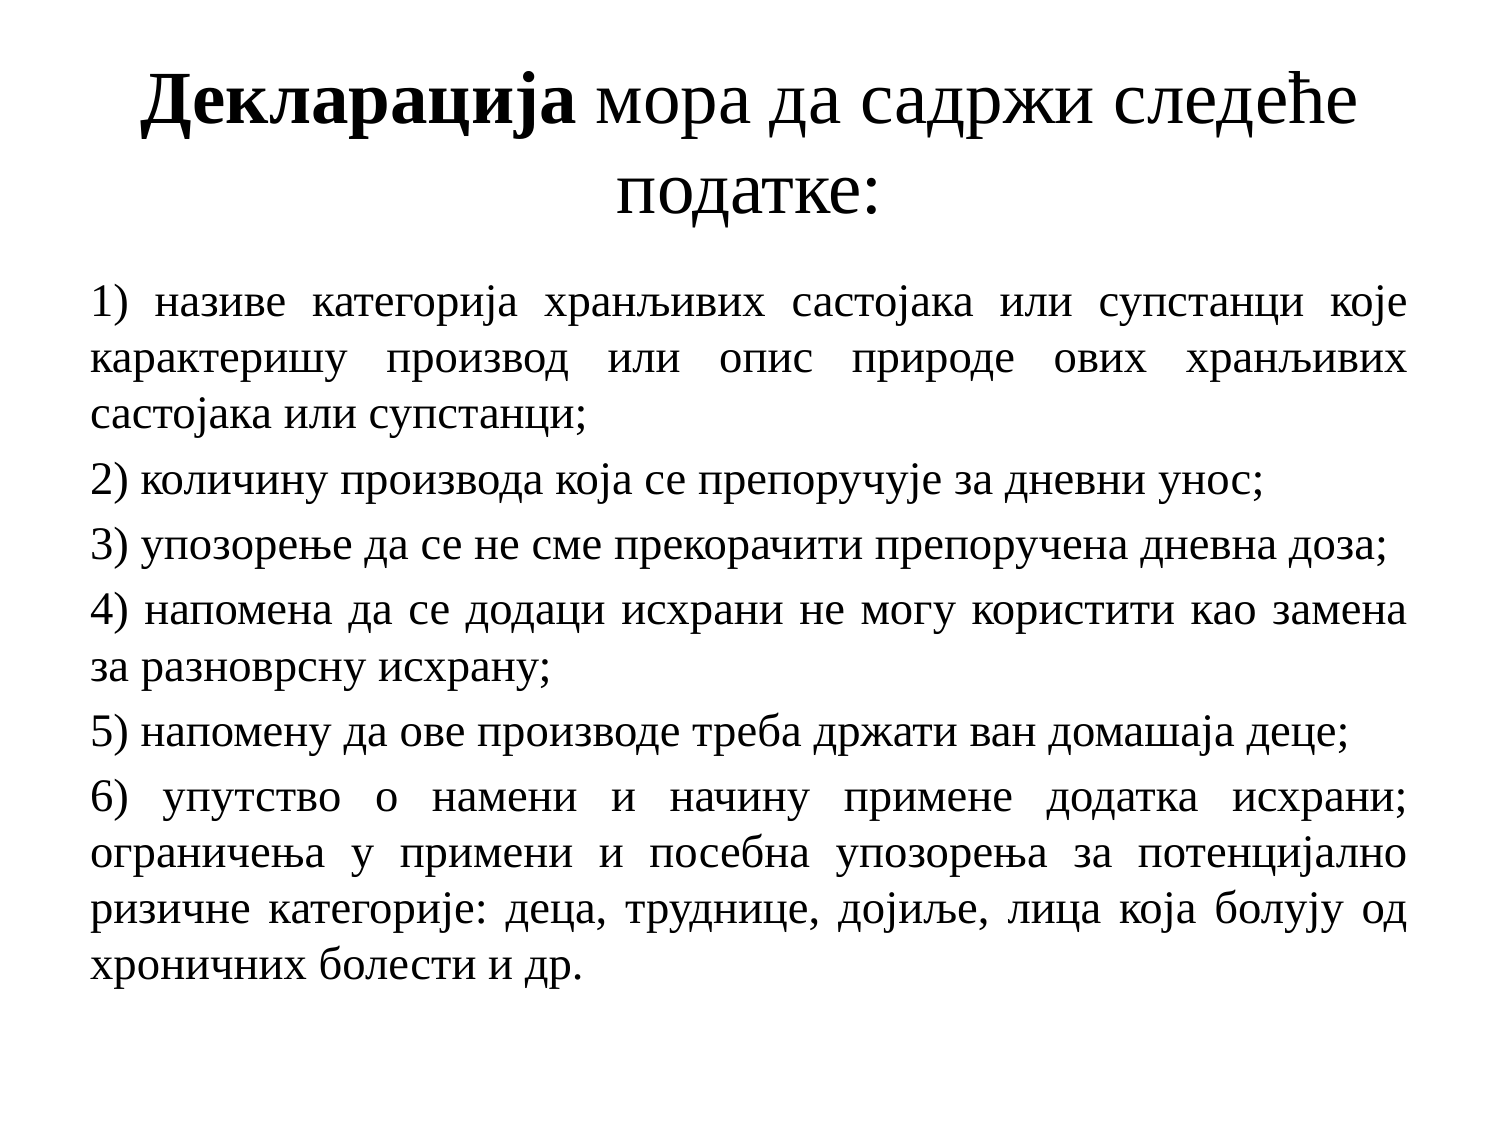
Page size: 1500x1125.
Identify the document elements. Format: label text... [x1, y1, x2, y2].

title Декларација мора да садржи следеће податке: [75, 45, 1425, 233]
list 1) називе категорија хранљивих састојака или супстанци које карактеришу производ или опис природе ових хранљивих састојака или супстанци; 2) количину производа која се препоручује за дневни унос; 3) упозорење да се не сме прекорачити препоручена дневна доза; 4) напомена да се додаци исхрани не могу користити као замена за разноврсну исхрану; 5) напомену да ове производе треба држати ван домашаја деце; 6) упутство о намени и начину примене додатка исхрани; ограничења у примени и посебна упозорења за потенцијално ризичне категорије: деца, труднице, дојиље, лица која болују од хроничних болести и др. [75, 262, 1425, 1005]
